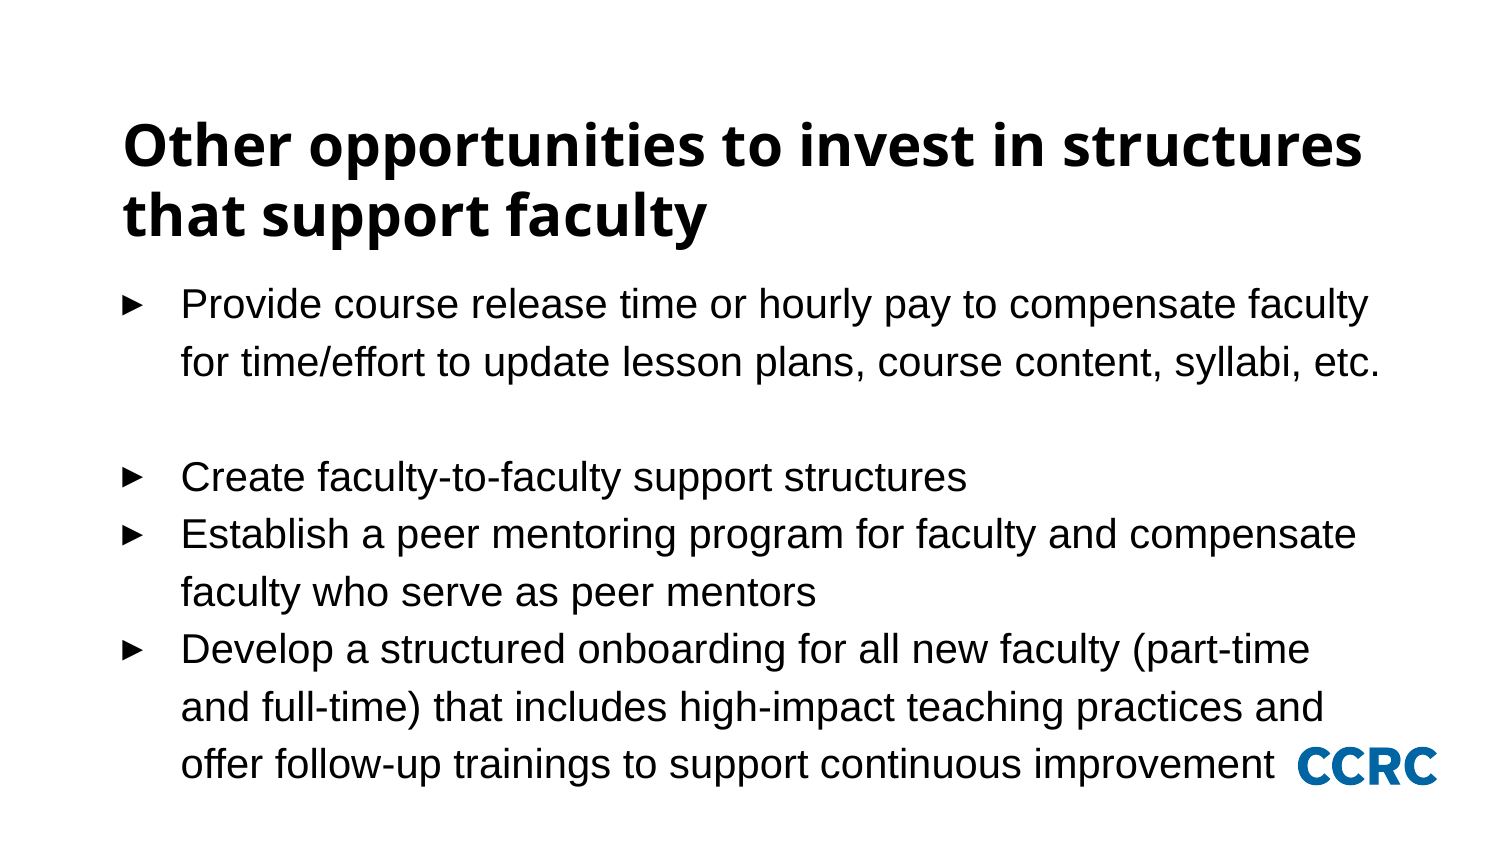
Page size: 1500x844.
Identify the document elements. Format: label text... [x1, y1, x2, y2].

list Provide course release time or hourly pay to compensate faculty for time/effort to update lesson plans, course content, syllabi, etc. Create faculty-to-faculty support structures Establish a peer mentoring program for faculty and compensate faculty who serve as peer mentors Develop a structured onboarding for all new faculty (part-time and full-time) that includes high-impact teaching practices and offer follow-up trainings to support continuous improvement [105, 269, 1388, 751]
title Other opportunities to invest in structures that support faculty [107, 93, 1390, 234]
picture [1295, 740, 1440, 792]
